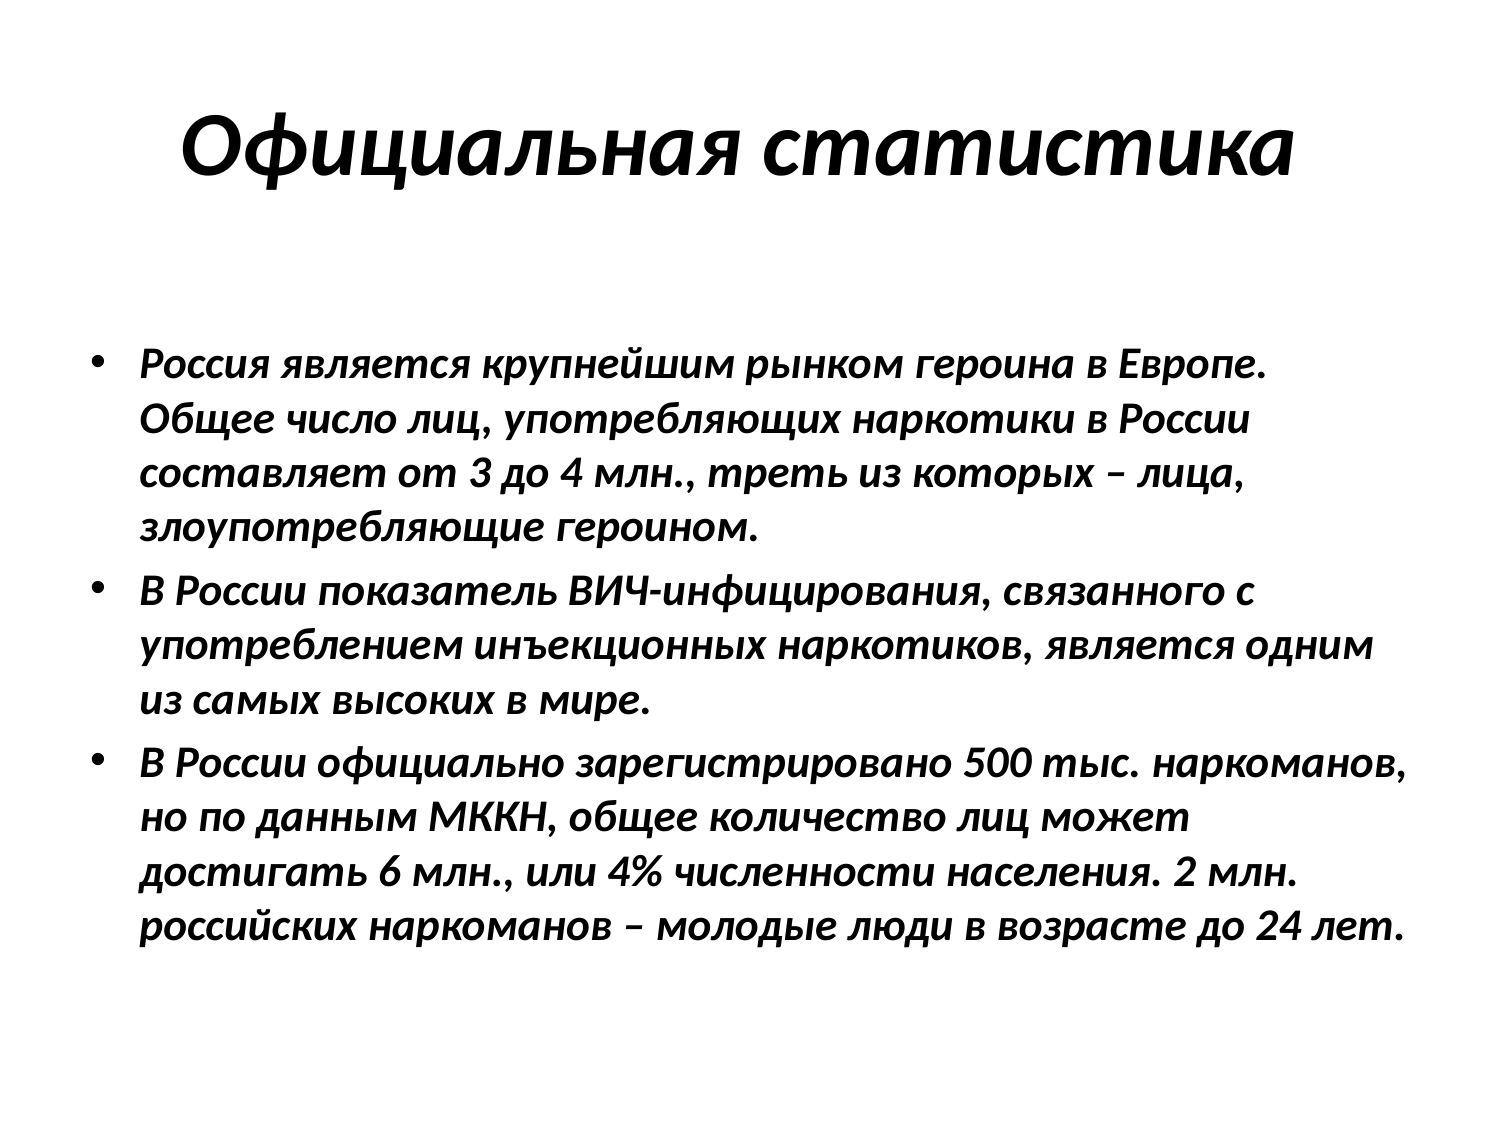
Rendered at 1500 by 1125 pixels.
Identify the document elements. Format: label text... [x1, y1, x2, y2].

list Россия является крупнейшим рынком героина в Европе. Общее число лиц, употребляющих наркотики в России составляет от 3 до 4 млн., треть из которых – лица, злоупотребляющие героином. В России показатель ВИЧ-инфицирования, связанного с употреблением инъекционных наркотиков, является одним из самых высоких в мире. В России официально зарегистрировано 500 тыс. наркоманов, но по данным МККН, общее количество лиц может достигать 6 млн., или 4% численности населения. 2 млн. российских наркоманов – молодые люди в возрасте до 24 лет. [75, 262, 1425, 1005]
title Официальная статистика [75, 45, 1425, 233]
